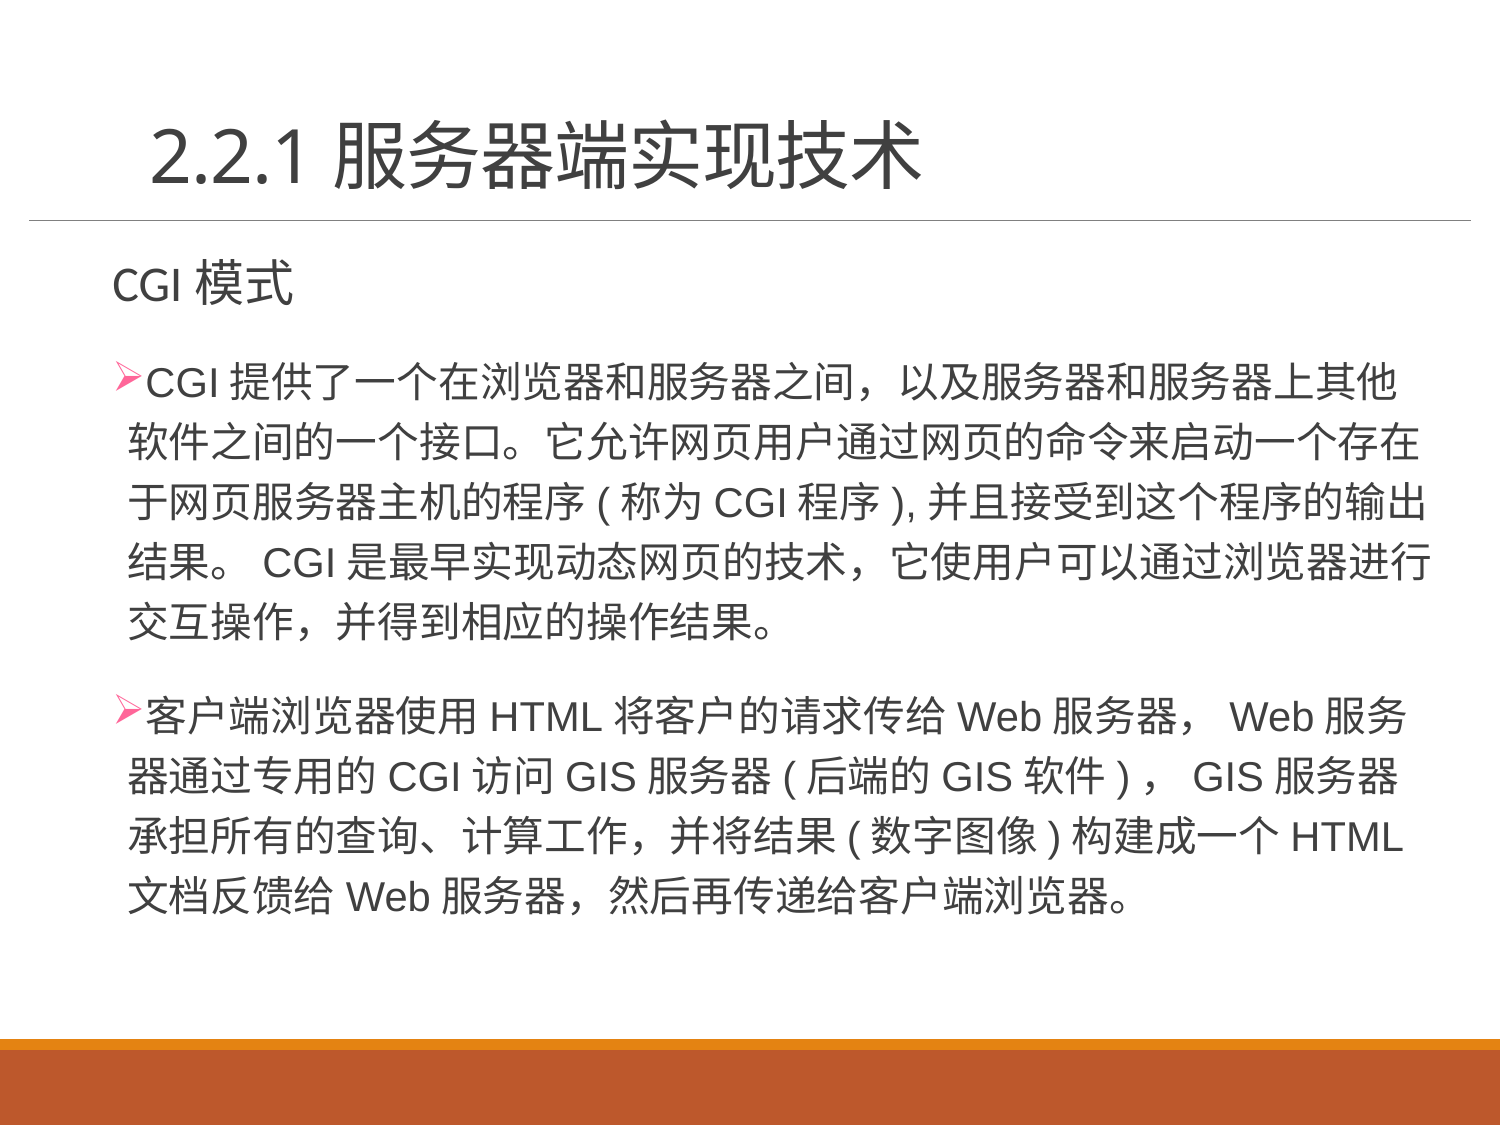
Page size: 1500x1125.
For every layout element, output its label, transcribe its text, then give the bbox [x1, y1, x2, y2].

list CGI模式 CGI提供了一个在浏览器和服务器之间，以及服务器和服务器上其他软件之间的一个接口。它允许网页用户通过网页的命令来启动一个存在于网页服务器主机的程序(称为CGI程序),并且接受到这个程序的输出结果。CGI是最早实现动态网页的技术，它使用户可以通过浏览器进行交互操作，并得到相应的操作结果。 客户端浏览器使用HTML将客户的请求传给Web服务器，Web服务器通过专用的CGI访问GIS服务器(后端的GIS软件)，GIS服务器承担所有的查询、计算工作，并将结果(数字图像)构建成一个HTML文档反馈给Web服务器，然后再传递给客户端浏览器。 [112, 231, 1436, 847]
title 2.2.1服务器端实现技术 [134, 47, 1373, 206]
